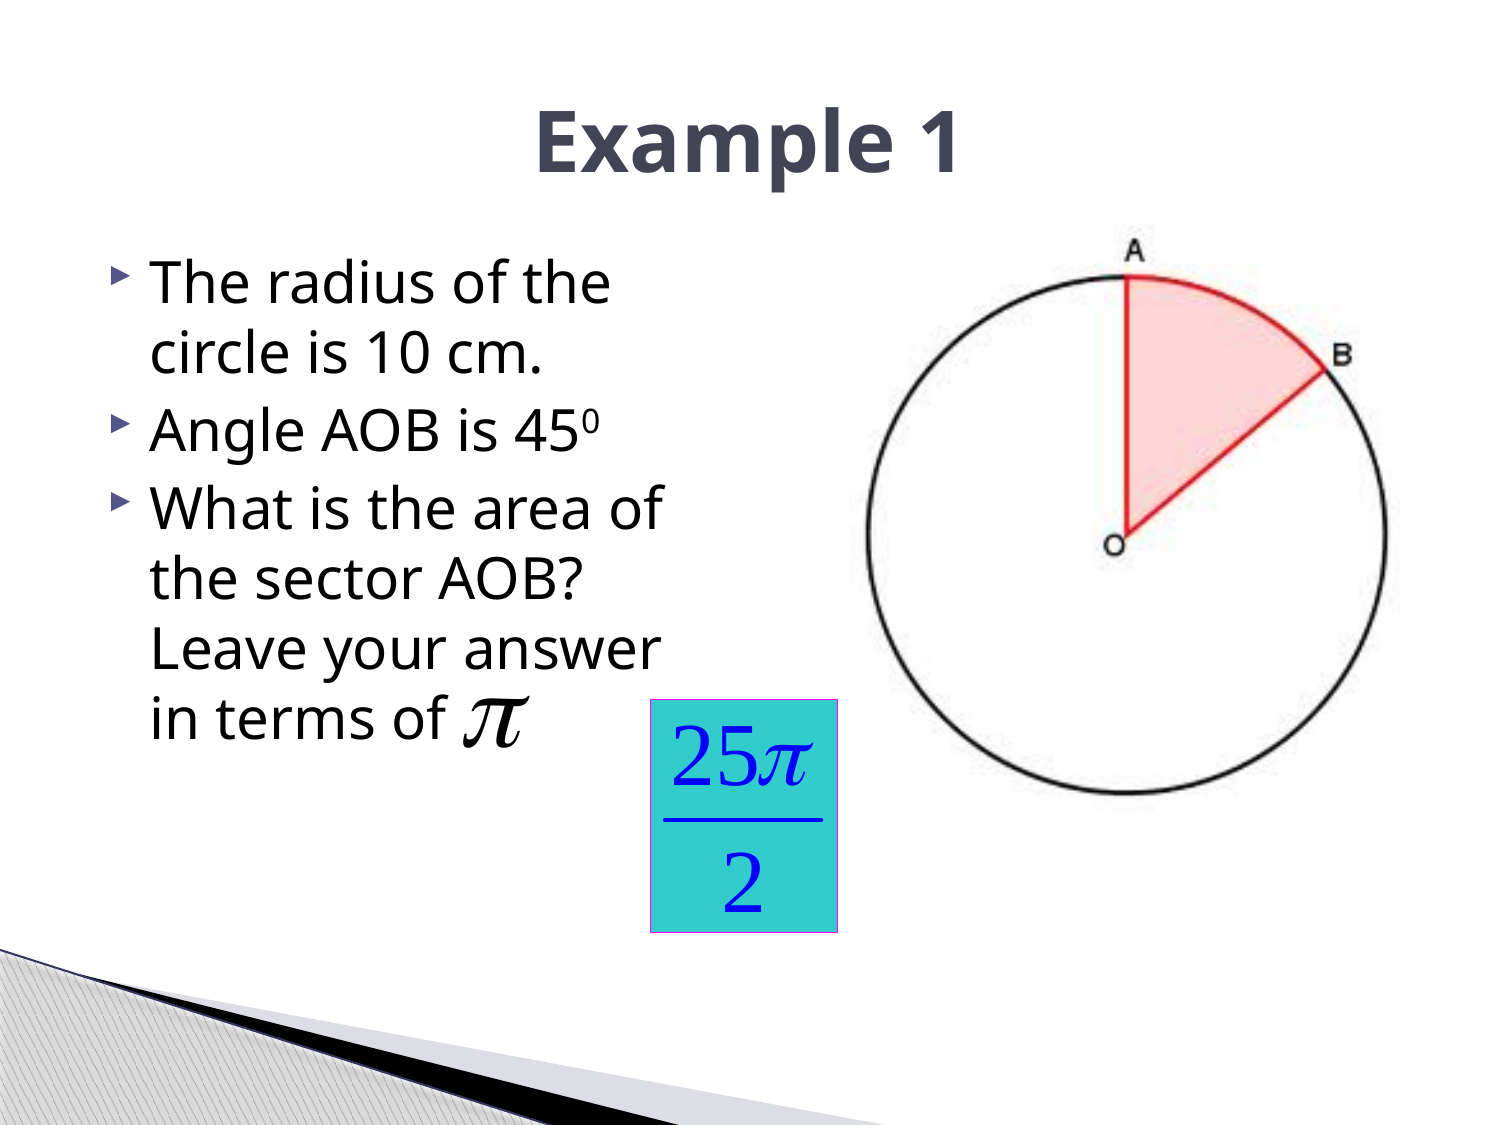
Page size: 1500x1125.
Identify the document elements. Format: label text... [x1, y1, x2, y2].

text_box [449, 674, 551, 776]
title Example 1 [75, 45, 1425, 233]
picture [849, 224, 1406, 814]
list The radius of the circle is 10 cm. Angle AOB is 450 What is the area of the sector AOB? Leave your answer in terms of [75, 237, 700, 986]
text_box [649, 699, 838, 933]
